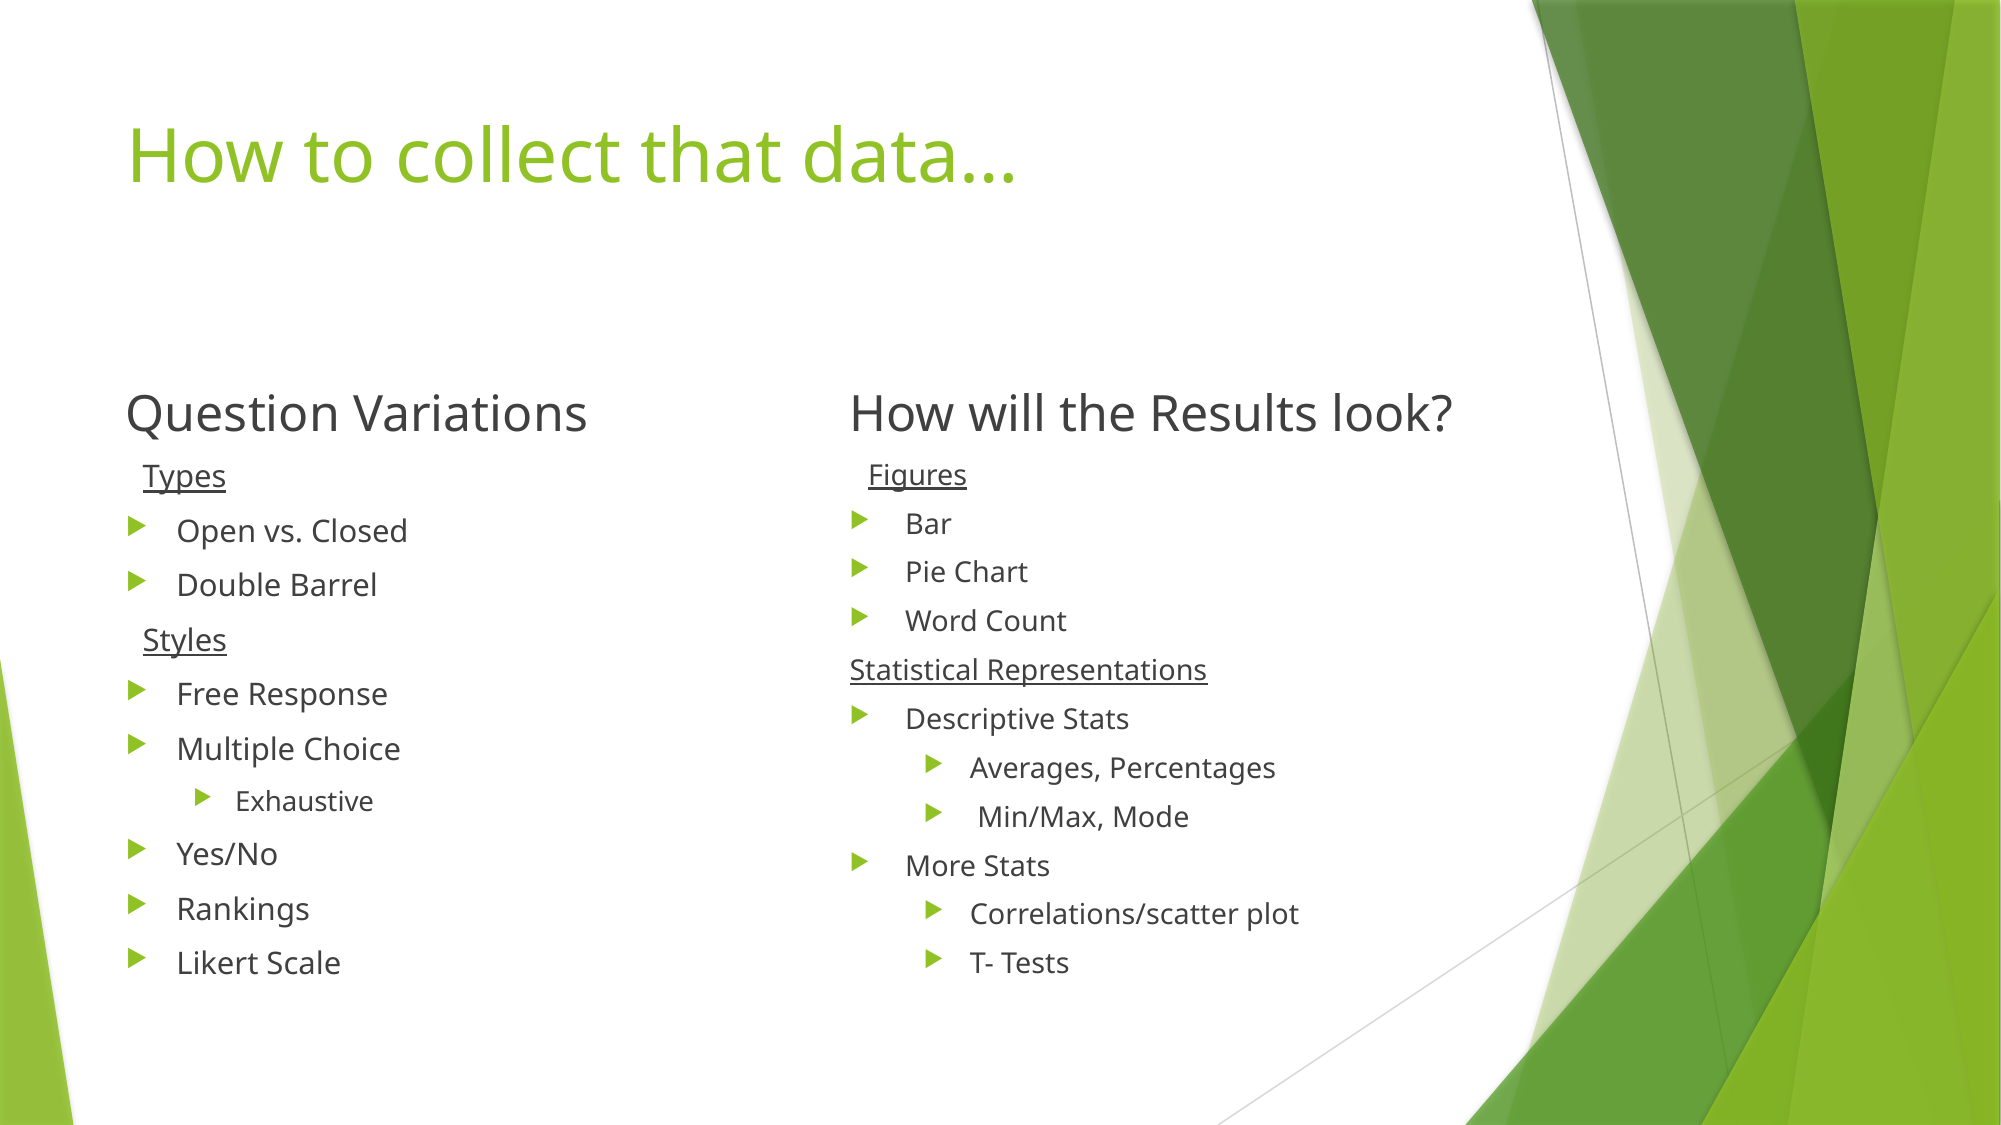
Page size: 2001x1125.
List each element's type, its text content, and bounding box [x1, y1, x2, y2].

list Question Variations [110, 354, 798, 448]
title How to collect that data… [111, 99, 1522, 317]
list How will the Results look? [834, 354, 1522, 448]
list Types Open vs. Closed Double Barrel Styles Free Response Multiple Choice Exhaustive Yes/No Rankings Likert Scale [110, 448, 798, 991]
list Figures Bar Pie Chart Word Count Statistical Representations Descriptive Stats Averages, Percentages Min/Max, Mode More Stats Correlations/scatter plot T- Tests [834, 448, 1522, 991]
